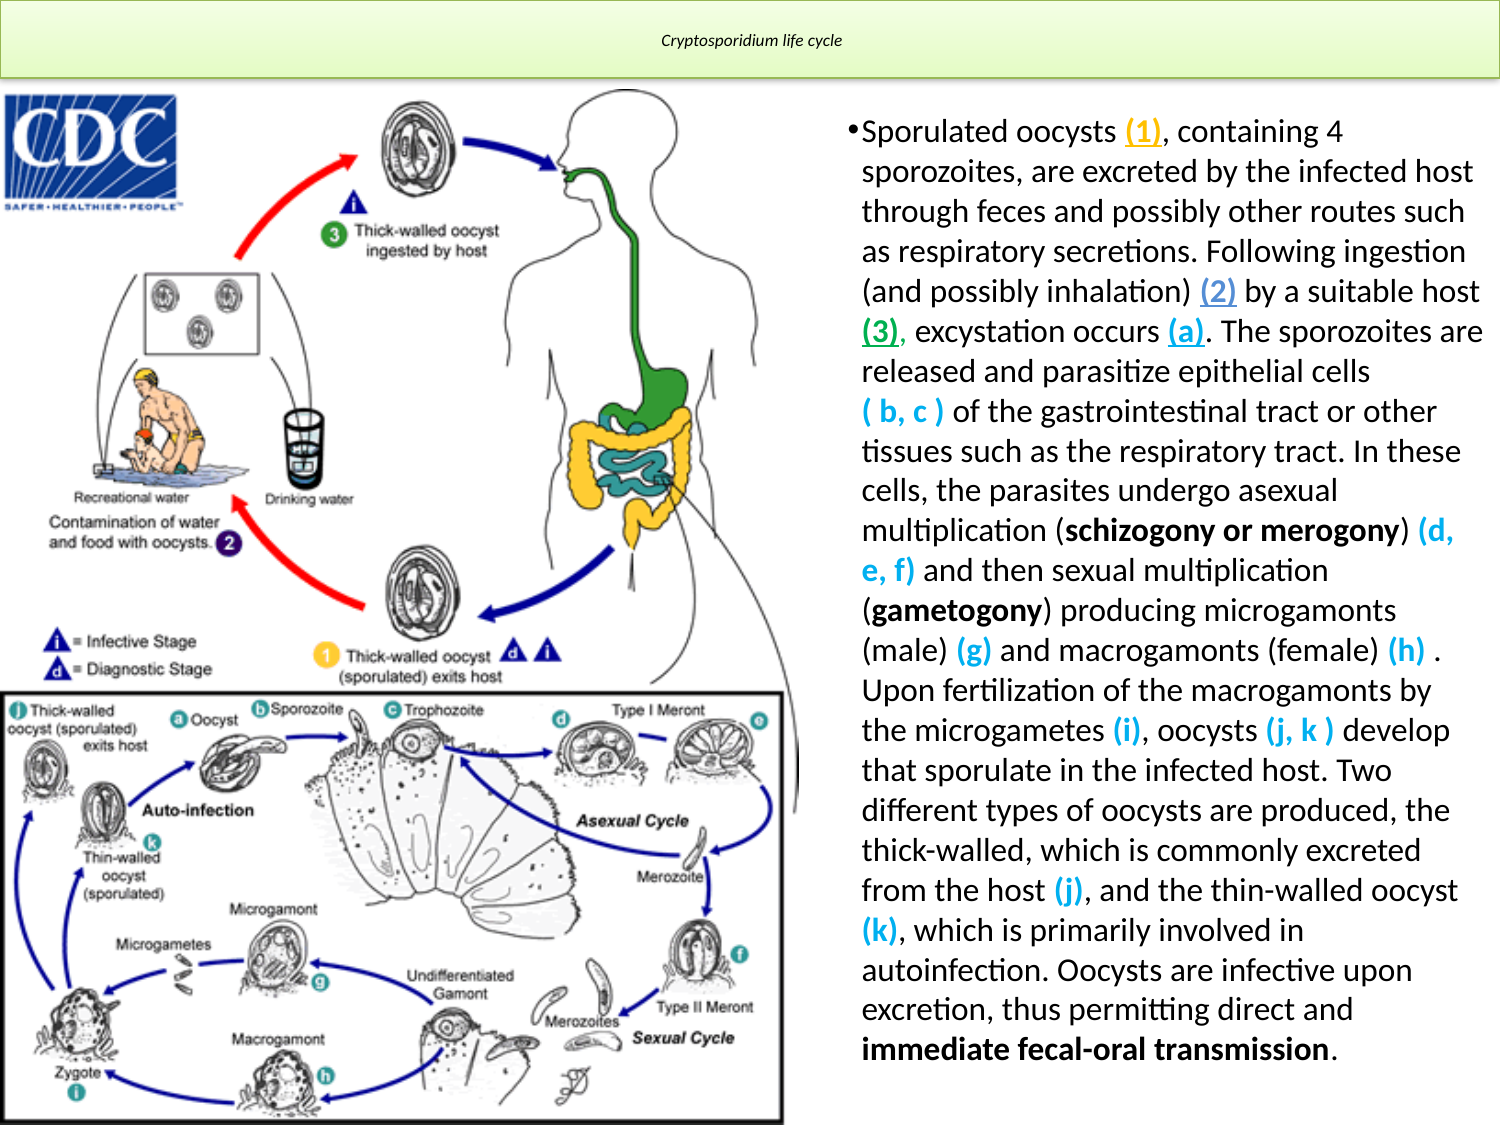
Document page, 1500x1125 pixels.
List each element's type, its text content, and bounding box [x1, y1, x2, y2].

title Cryptosporidium life cycle [0, 0, 1500, 79]
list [0, 89, 799, 1125]
list Sporulated oocysts (1), containing 4 sporozoites, are excreted by the infected host through feces and possibly other routes such as respiratory secretions. Following ingestion (and possibly inhalation) (2) by a suitable host (3), excystation occurs (a). The sporozoites are released and parasitize epithelial cells ( b, c ) of the gastrointestinal tract or other tissues such as the respiratory tract. In these cells, the parasites undergo asexual multiplication (schizogony or merogony) (d, e, f) and then sexual multiplication (gametogony) producing microgamonts (male) (g) and macrogamonts (female) (h) . Upon fertilization of the macrogamonts by the microgametes (i), oocysts (j, k ) develop that sporulate in the infected host. Two different types of oocysts are produced, the thick-walled, which is commonly excreted from the host (j), and the thin-walled oocyst (k), which is primarily involved in autoinfection. Oocysts are infective upon excretion, thus permitting direct and immediate fecal-oral transmission. [832, 101, 1500, 1005]
